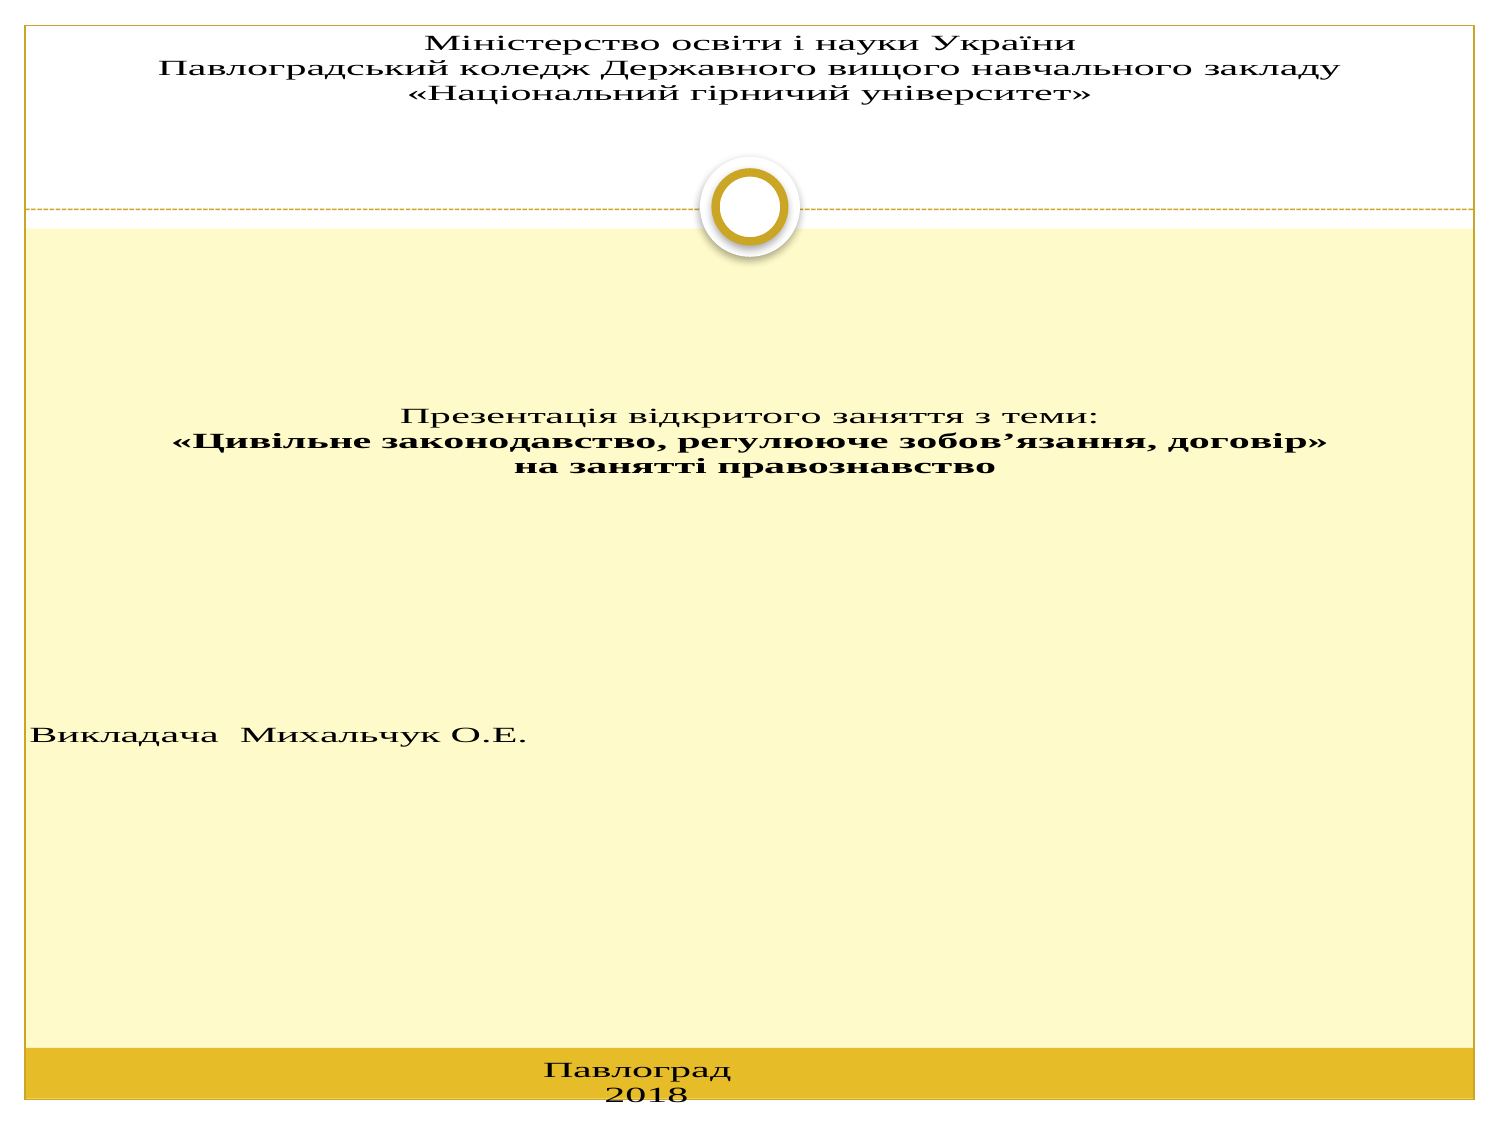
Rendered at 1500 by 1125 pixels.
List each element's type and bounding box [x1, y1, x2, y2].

list [29, 30, 1471, 1107]
